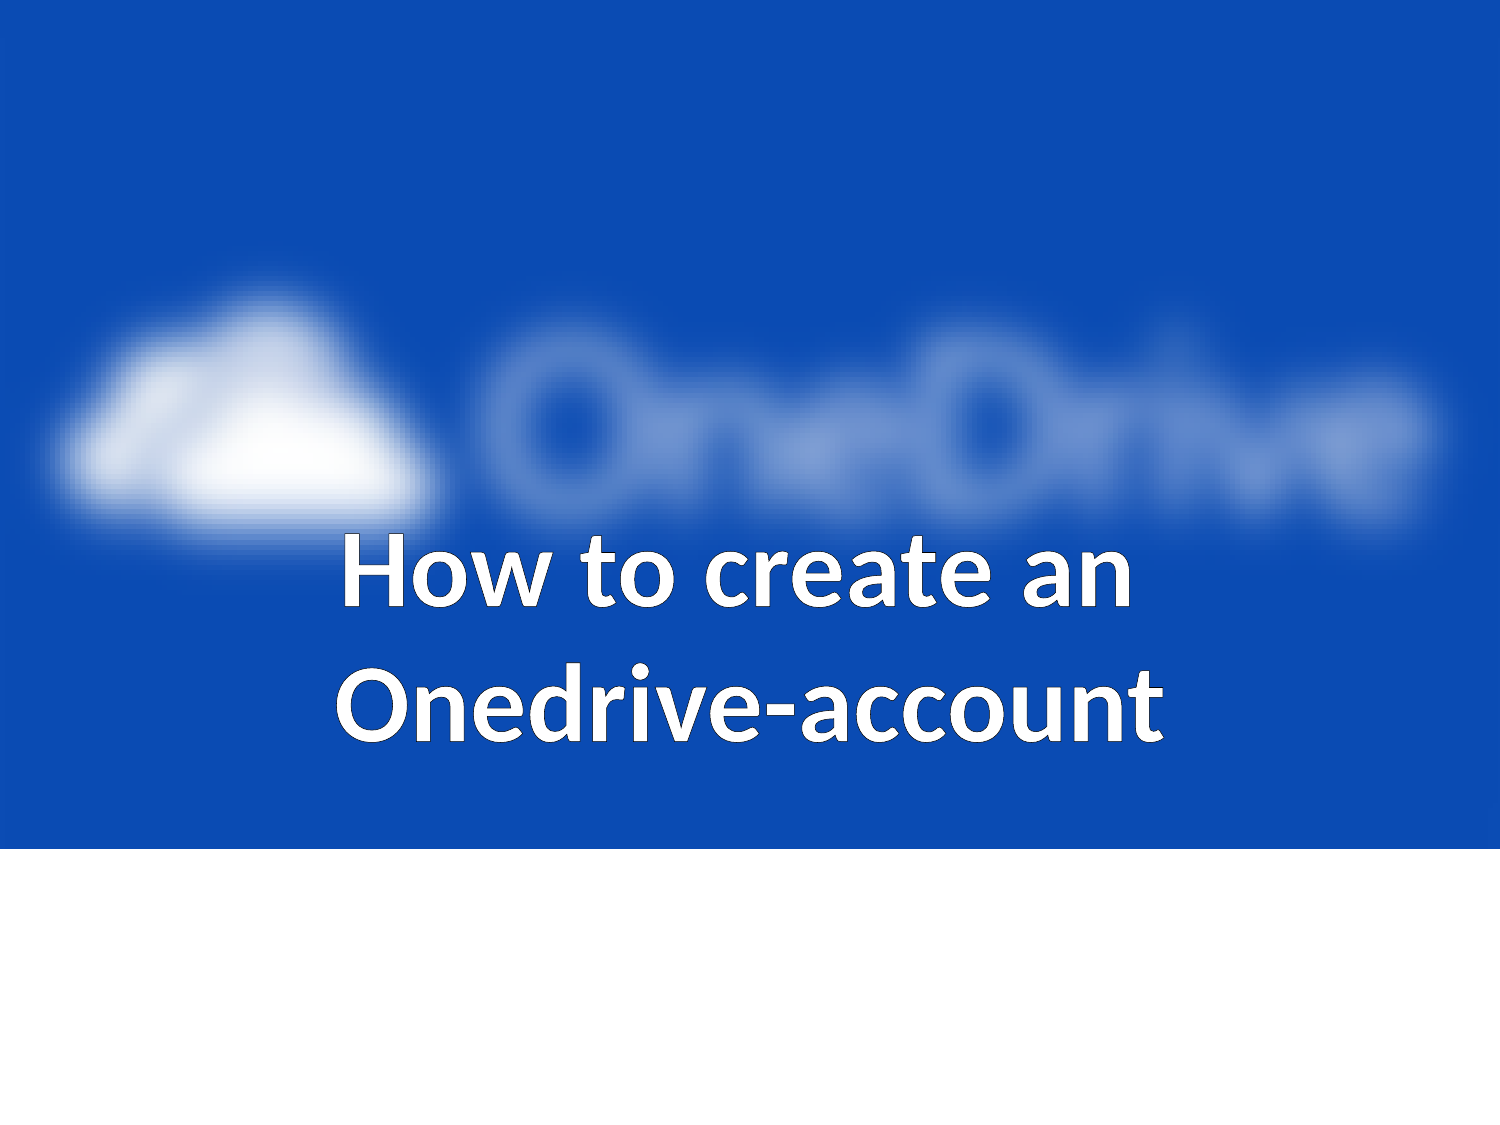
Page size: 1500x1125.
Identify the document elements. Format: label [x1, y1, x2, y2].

picture [0, 0, 1500, 849]
